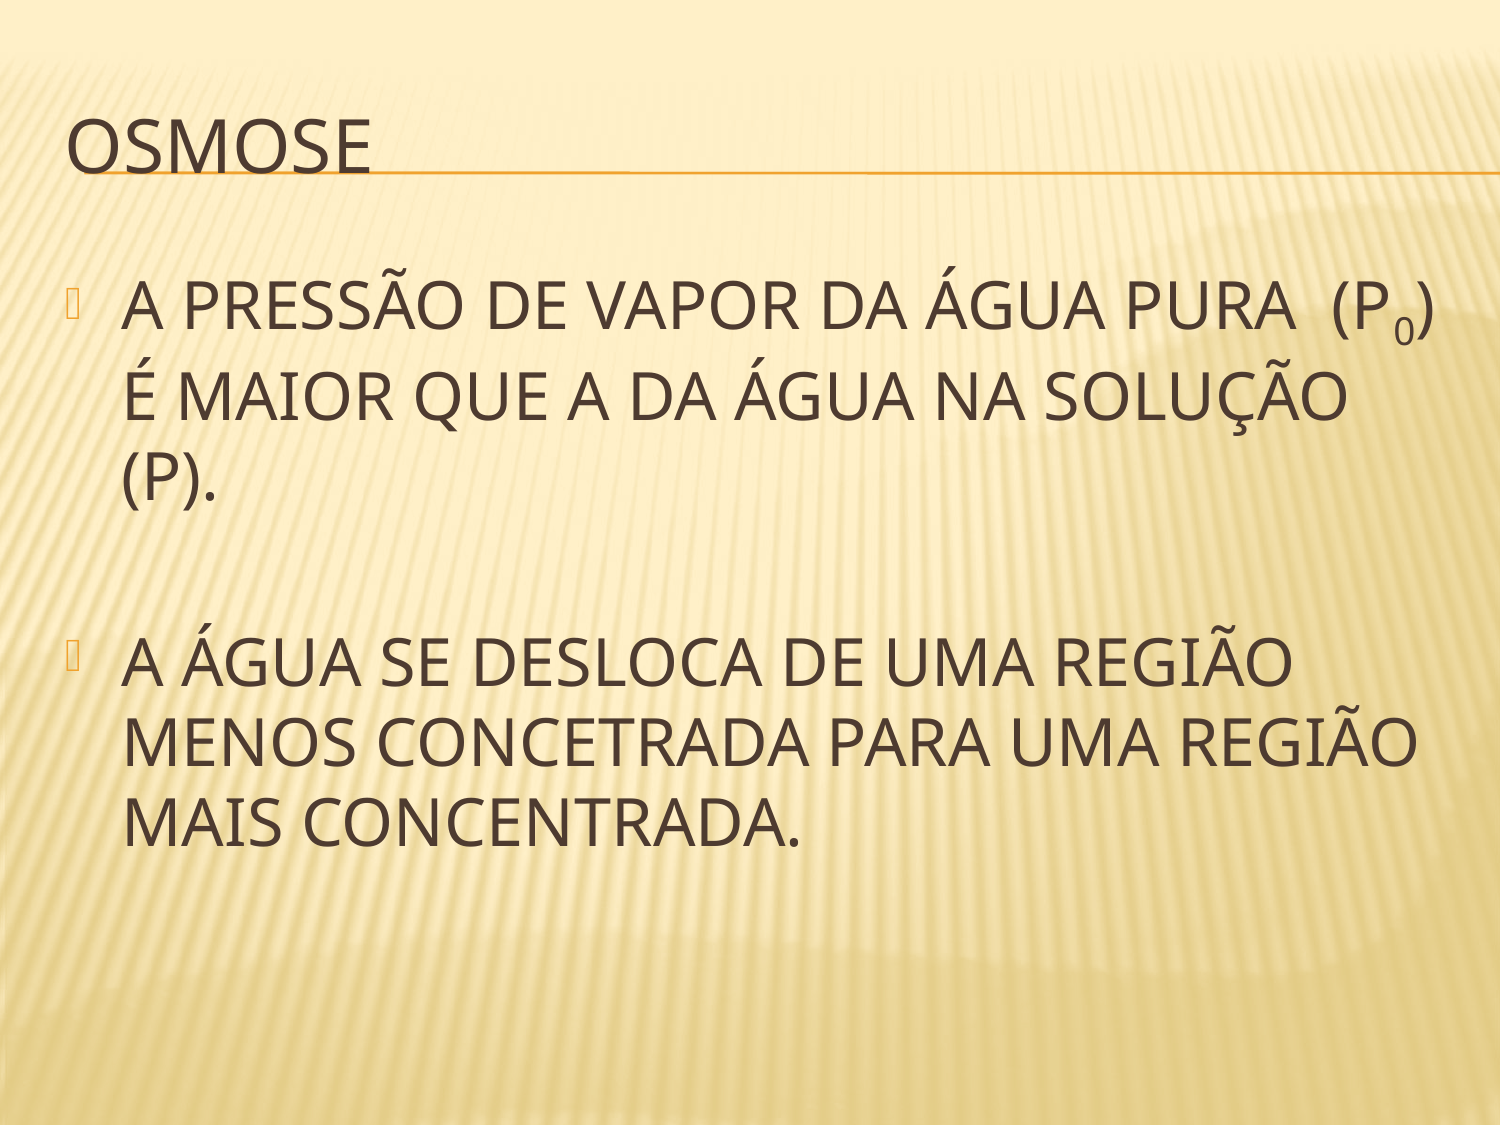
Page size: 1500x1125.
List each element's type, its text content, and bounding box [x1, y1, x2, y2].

list A PRESSÃO DE VAPOR DA ÁGUA PURA (P0) É MAIOR QUE A DA ÁGUA NA SOLUÇÃO (P). A ÁGUA SE DESLOCA DE UMA REGIÃO MENOS CONCETRADA PARA UMA REGIÃO MAIS CONCENTRADA. [49, 254, 1476, 998]
title Osmose [50, 75, 1475, 213]
